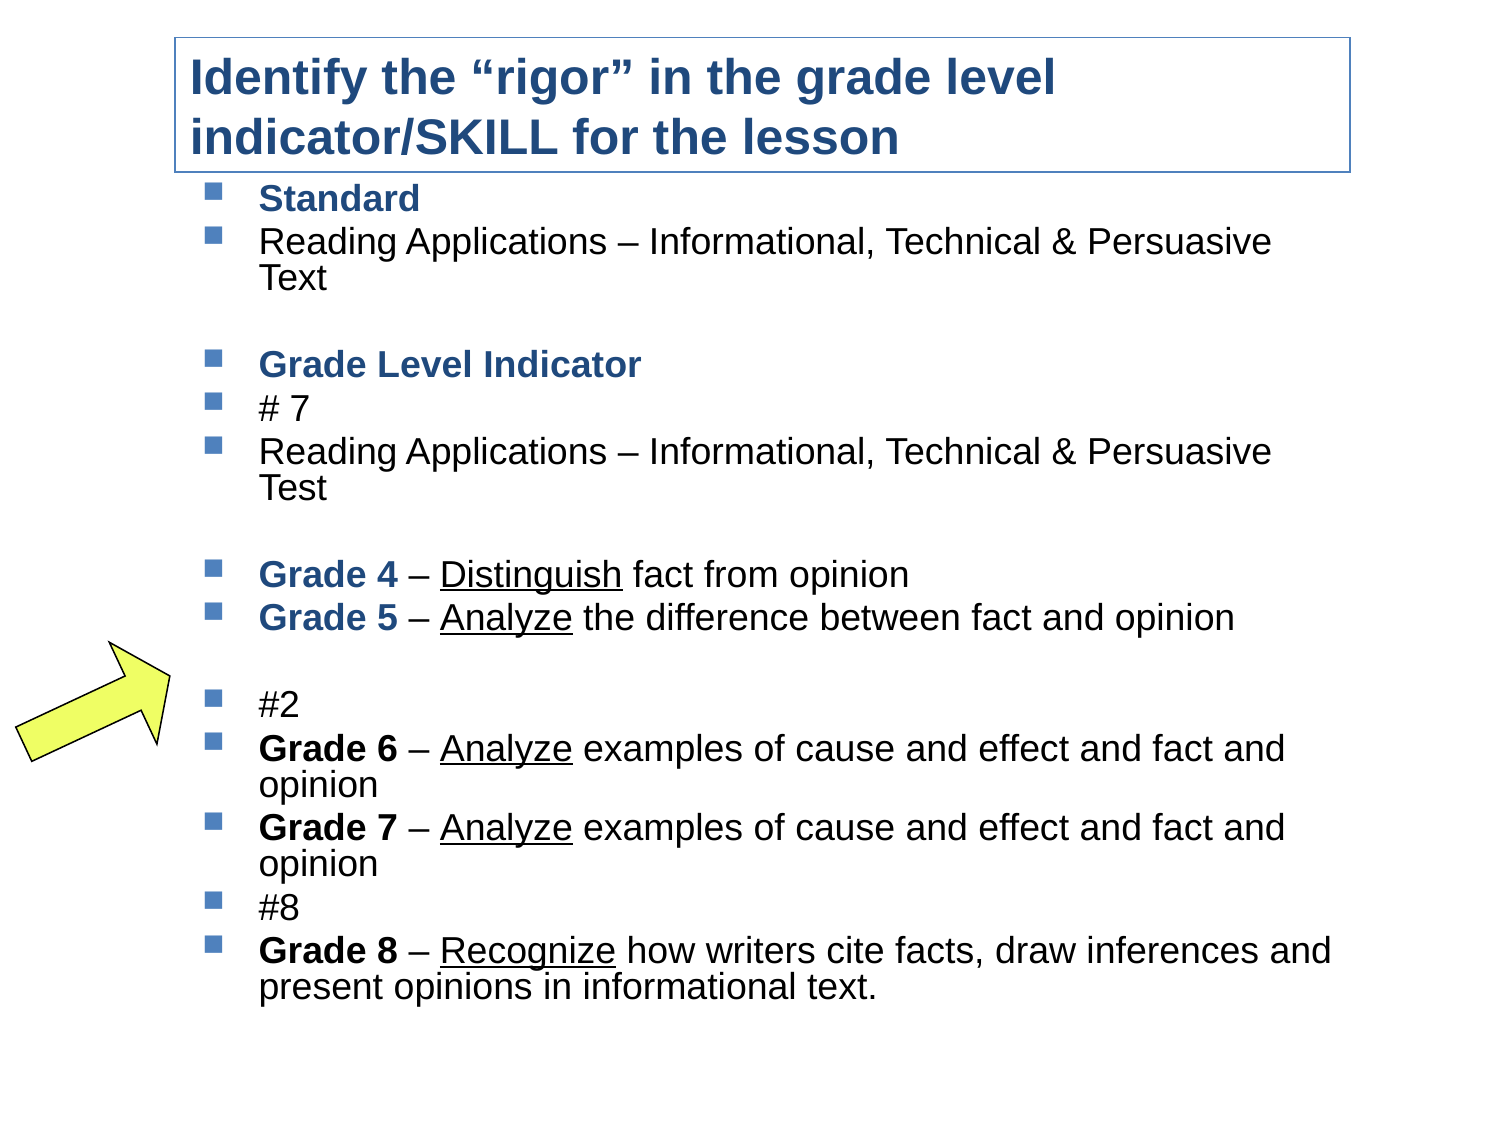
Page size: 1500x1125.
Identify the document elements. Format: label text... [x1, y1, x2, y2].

text_box Identify the “rigor” in the grade level indicator/SKILL for the lesson [174, 37, 1350, 173]
text_box Standard Reading Applications – Informational, Technical & Persuasive Text Grade Level Indicator # 7 Reading Applications – Informational, Technical & Persuasive Test Grade 4 – Distinguish fact from opinion Grade 5 – Analyze the difference between fact and opinion #2 Grade 6 – Analyze examples of cause and effect and fact and opinion Grade 7 – Analyze examples of cause and effect and fact and opinion #8 Grade 8 – Recognize how writers cite facts, draw inferences and present opinions in informational text. [187, 174, 1363, 1038]
text_box [15, 642, 170, 762]
